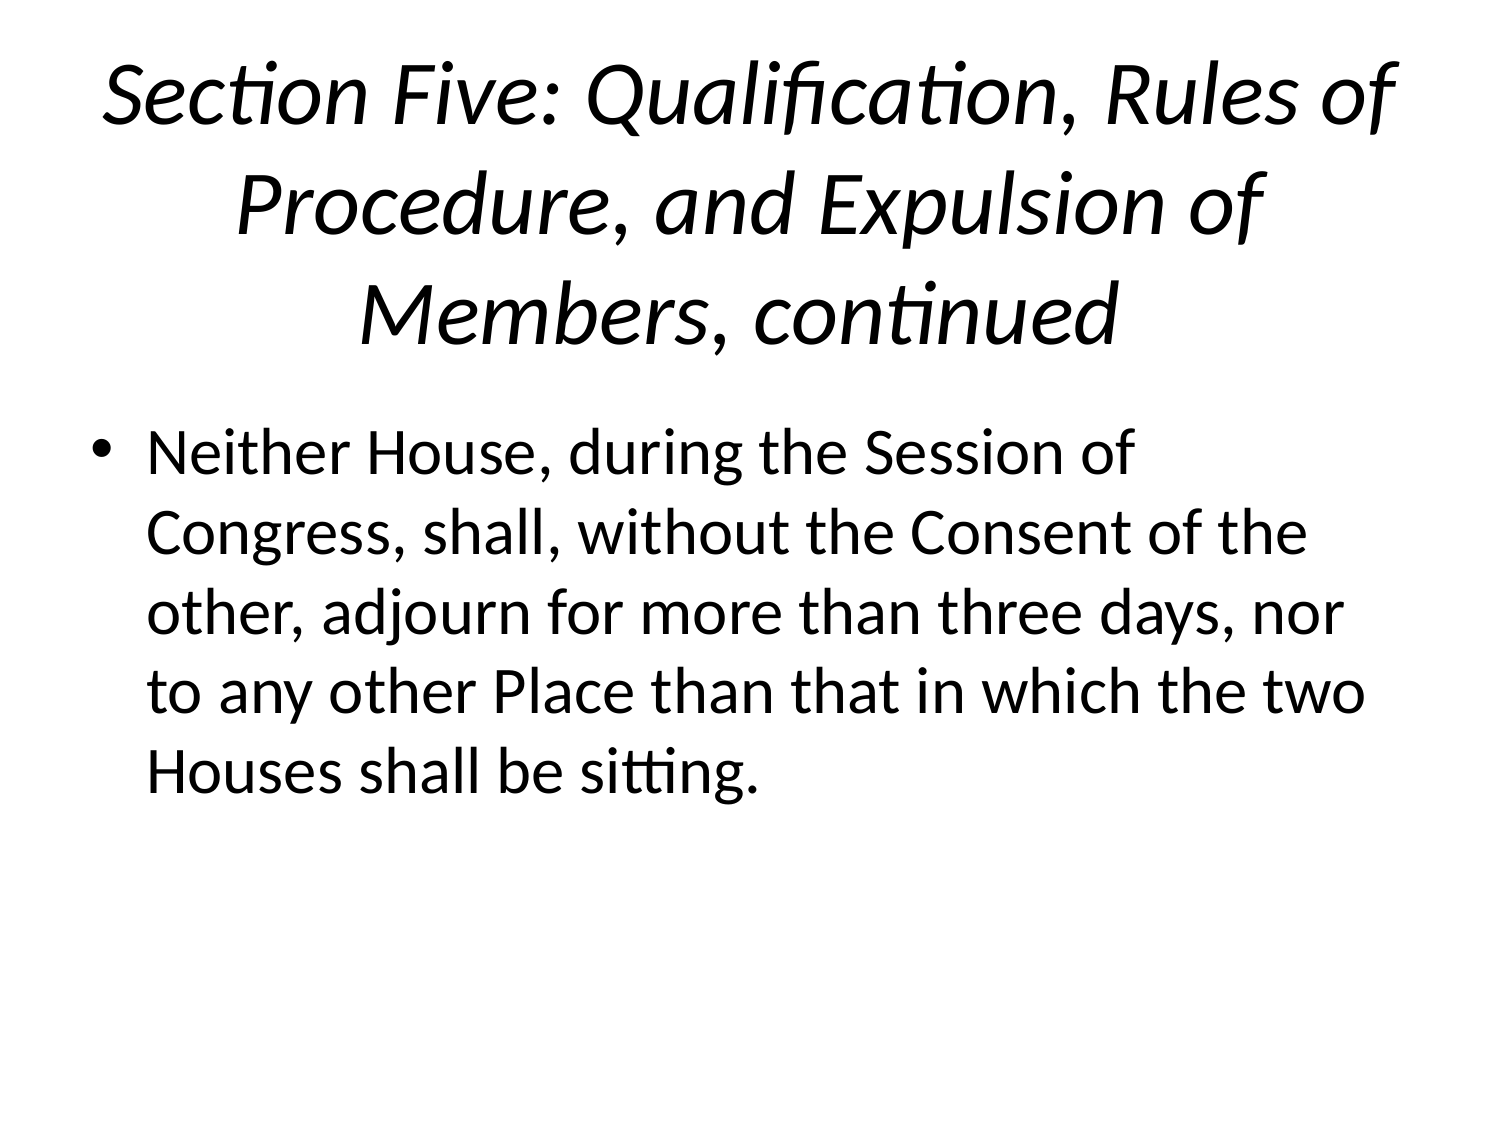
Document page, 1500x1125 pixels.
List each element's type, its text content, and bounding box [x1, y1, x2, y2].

title Section Five: Qualification, Rules of Procedure, and Expulsion of Members, continued [74, 44, 1426, 351]
list Neither House, during the Session of Congress, shall, without the Consent of the other, adjourn for more than three days, nor to any other Place than that in which the two Houses shall be sitting. [74, 399, 1426, 1006]
